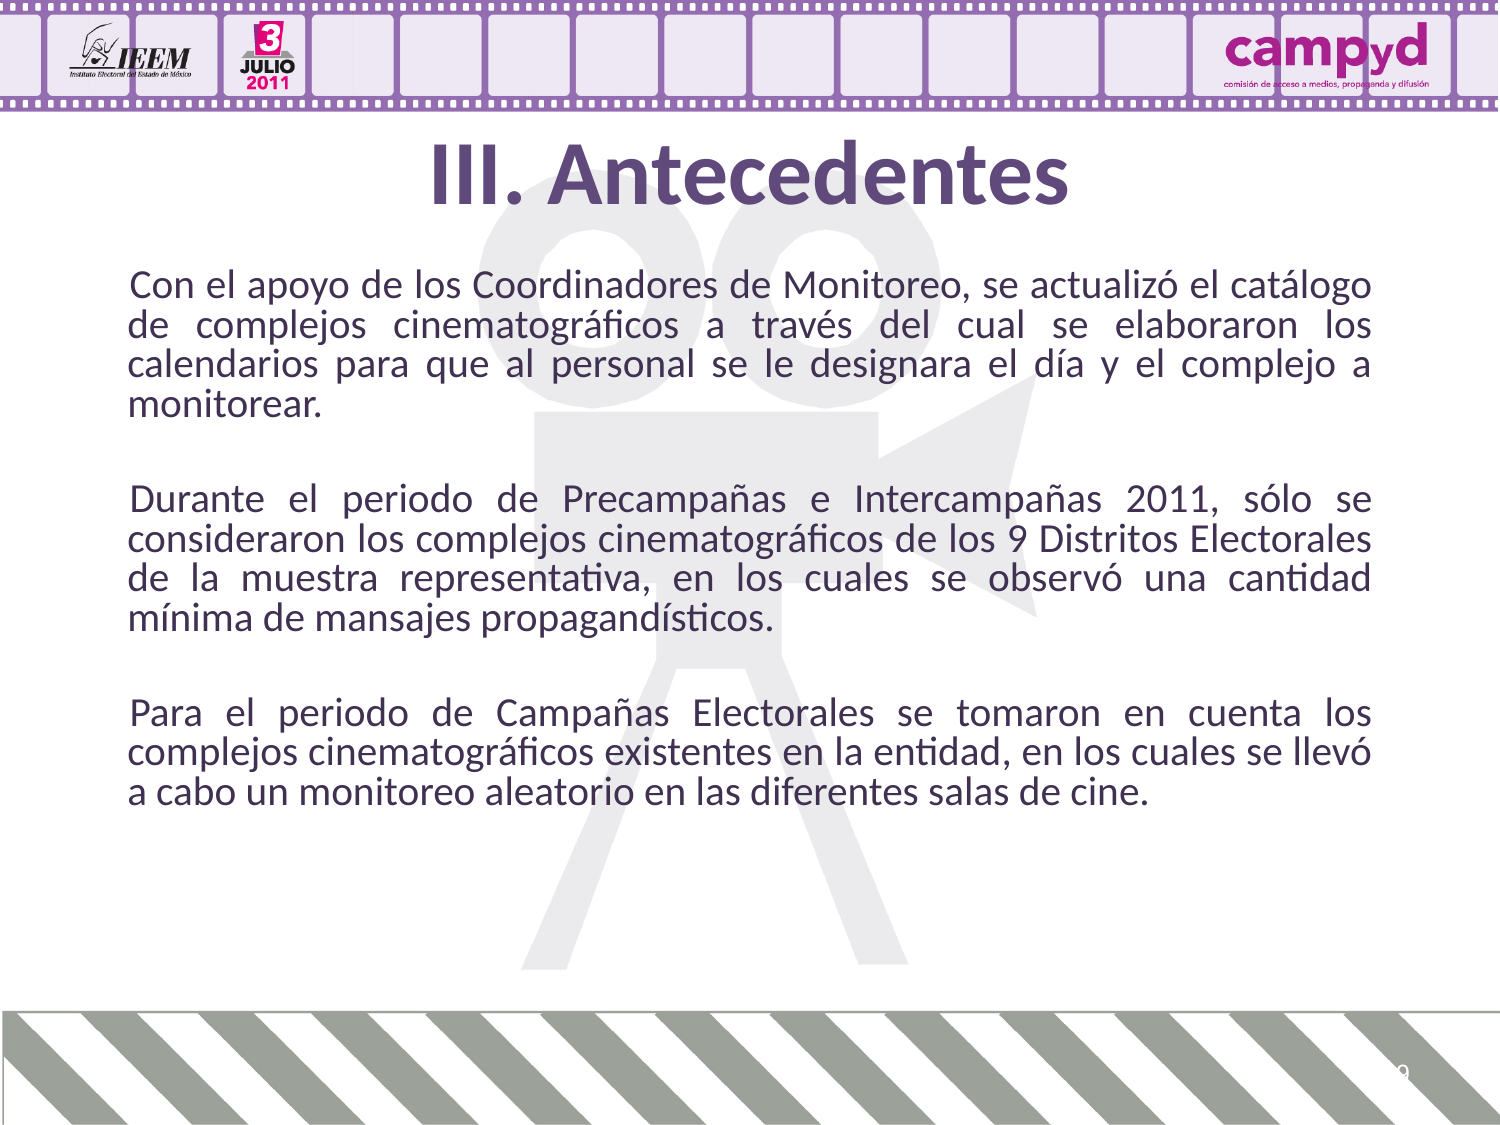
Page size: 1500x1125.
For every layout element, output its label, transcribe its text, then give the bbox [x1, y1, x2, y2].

slide_number 9 [1074, 1042, 1425, 1103]
picture [0, 0, 1500, 1125]
title III. Antecedentes [75, 92, 1425, 244]
list Con el apoyo de los Coordinadores de Monitoreo, se actualizó el catálogo de complejos cinematográficos a través del cual se elaboraron los calendarios para que al personal se le designara el día y el complejo a monitorear. Durante el periodo de Precampañas e Intercampañas 2011, sólo se consideraron los complejos cinematográficos de los 9 Distritos Electorales de la muestra representativa, en los cuales se observó una cantidad mínima de mansajes propagandísticos. Para el periodo de Campañas Electorales se tomaron en cuenta los complejos cinematográficos existentes en la entidad, en los cuales se llevó a cabo un monitoreo aleatorio en las diferentes salas de cine. [112, 259, 1388, 824]
